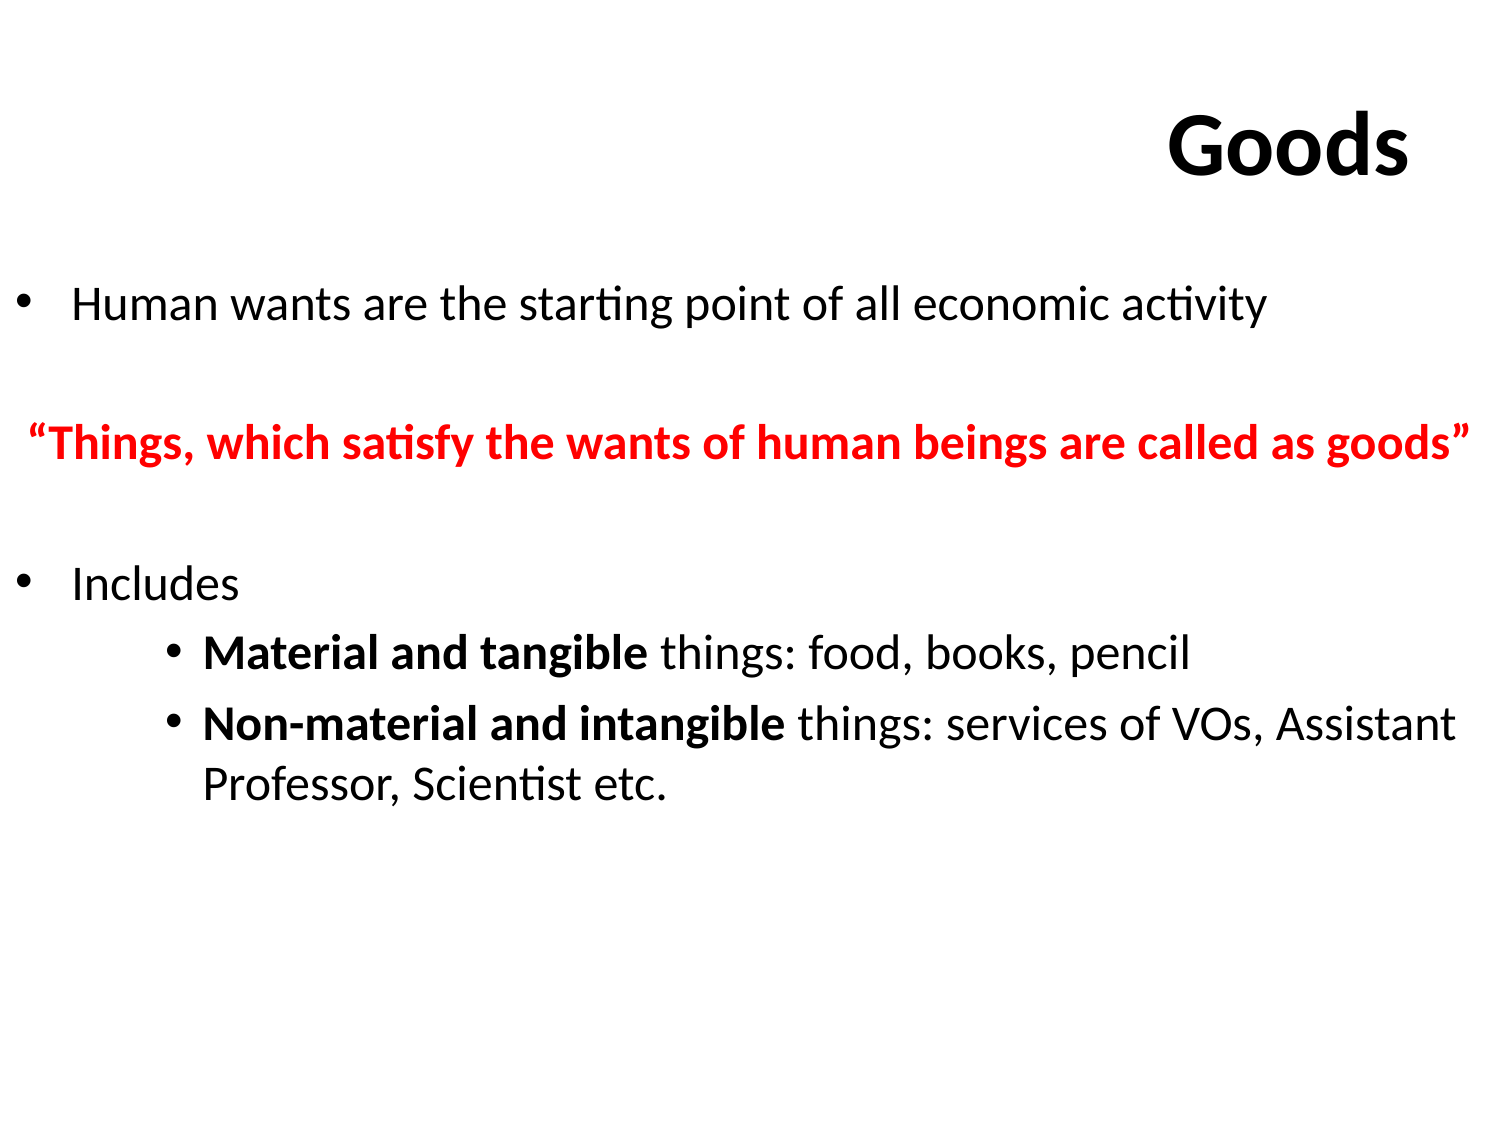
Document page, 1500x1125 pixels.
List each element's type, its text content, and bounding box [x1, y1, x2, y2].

title Goods [75, 45, 1425, 233]
list Human wants are the starting point of all economic activity “Things, which satisfy the wants of human beings are called as goods” Includes Material and tangible things: food, books, pencil Non-material and intangible things: services of VOs, Assistant Professor, Scientist etc. [0, 262, 1500, 1005]
